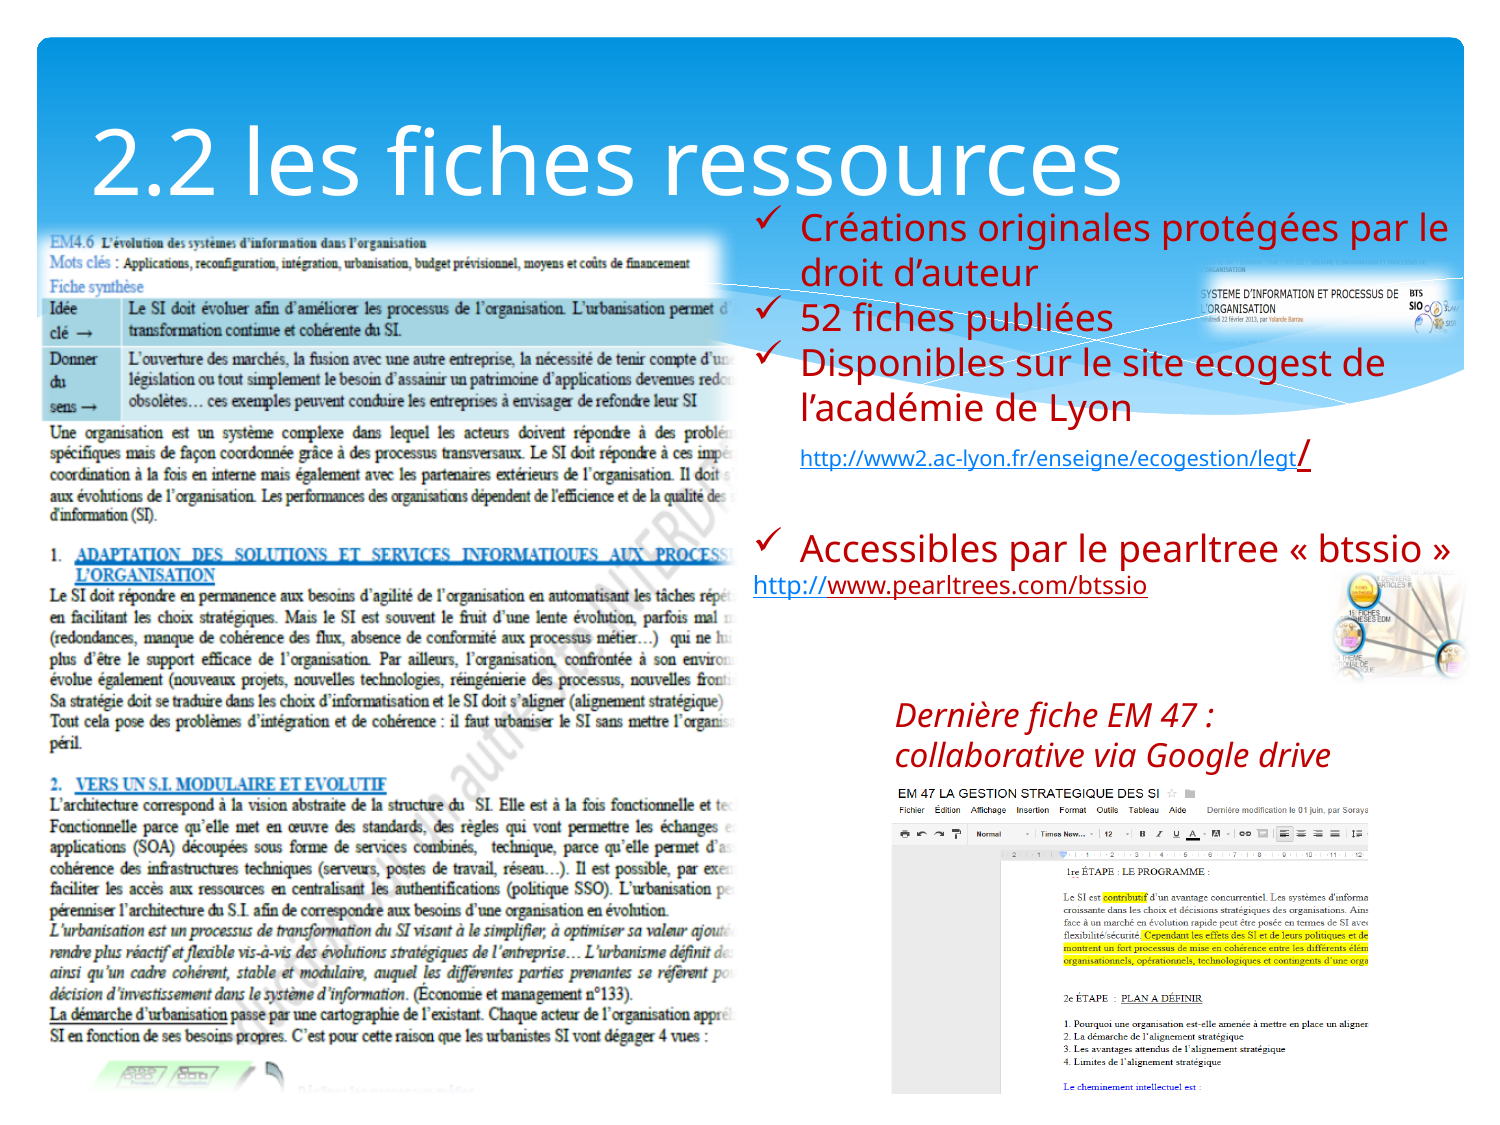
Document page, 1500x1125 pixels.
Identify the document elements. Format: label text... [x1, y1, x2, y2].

title 2.2 les fiches ressources [75, 55, 1425, 218]
picture [1191, 255, 1467, 349]
picture [17, 219, 739, 1095]
text_box Dernière fiche EM 47 : collaborative via Google drive [879, 686, 1401, 781]
picture [1326, 564, 1472, 687]
text_box Créations originales protégées par le droit d’auteur 52 fiches publiées Disponibles sur le site ecogest de l’académie de Lyon http://www2.ac-lyon.fr/enseigne/ecogestion/legt/ Accessibles par le pearltree « btssio » http://www.pearltrees.com/btssio [738, 196, 1483, 656]
picture [891, 777, 1369, 1095]
